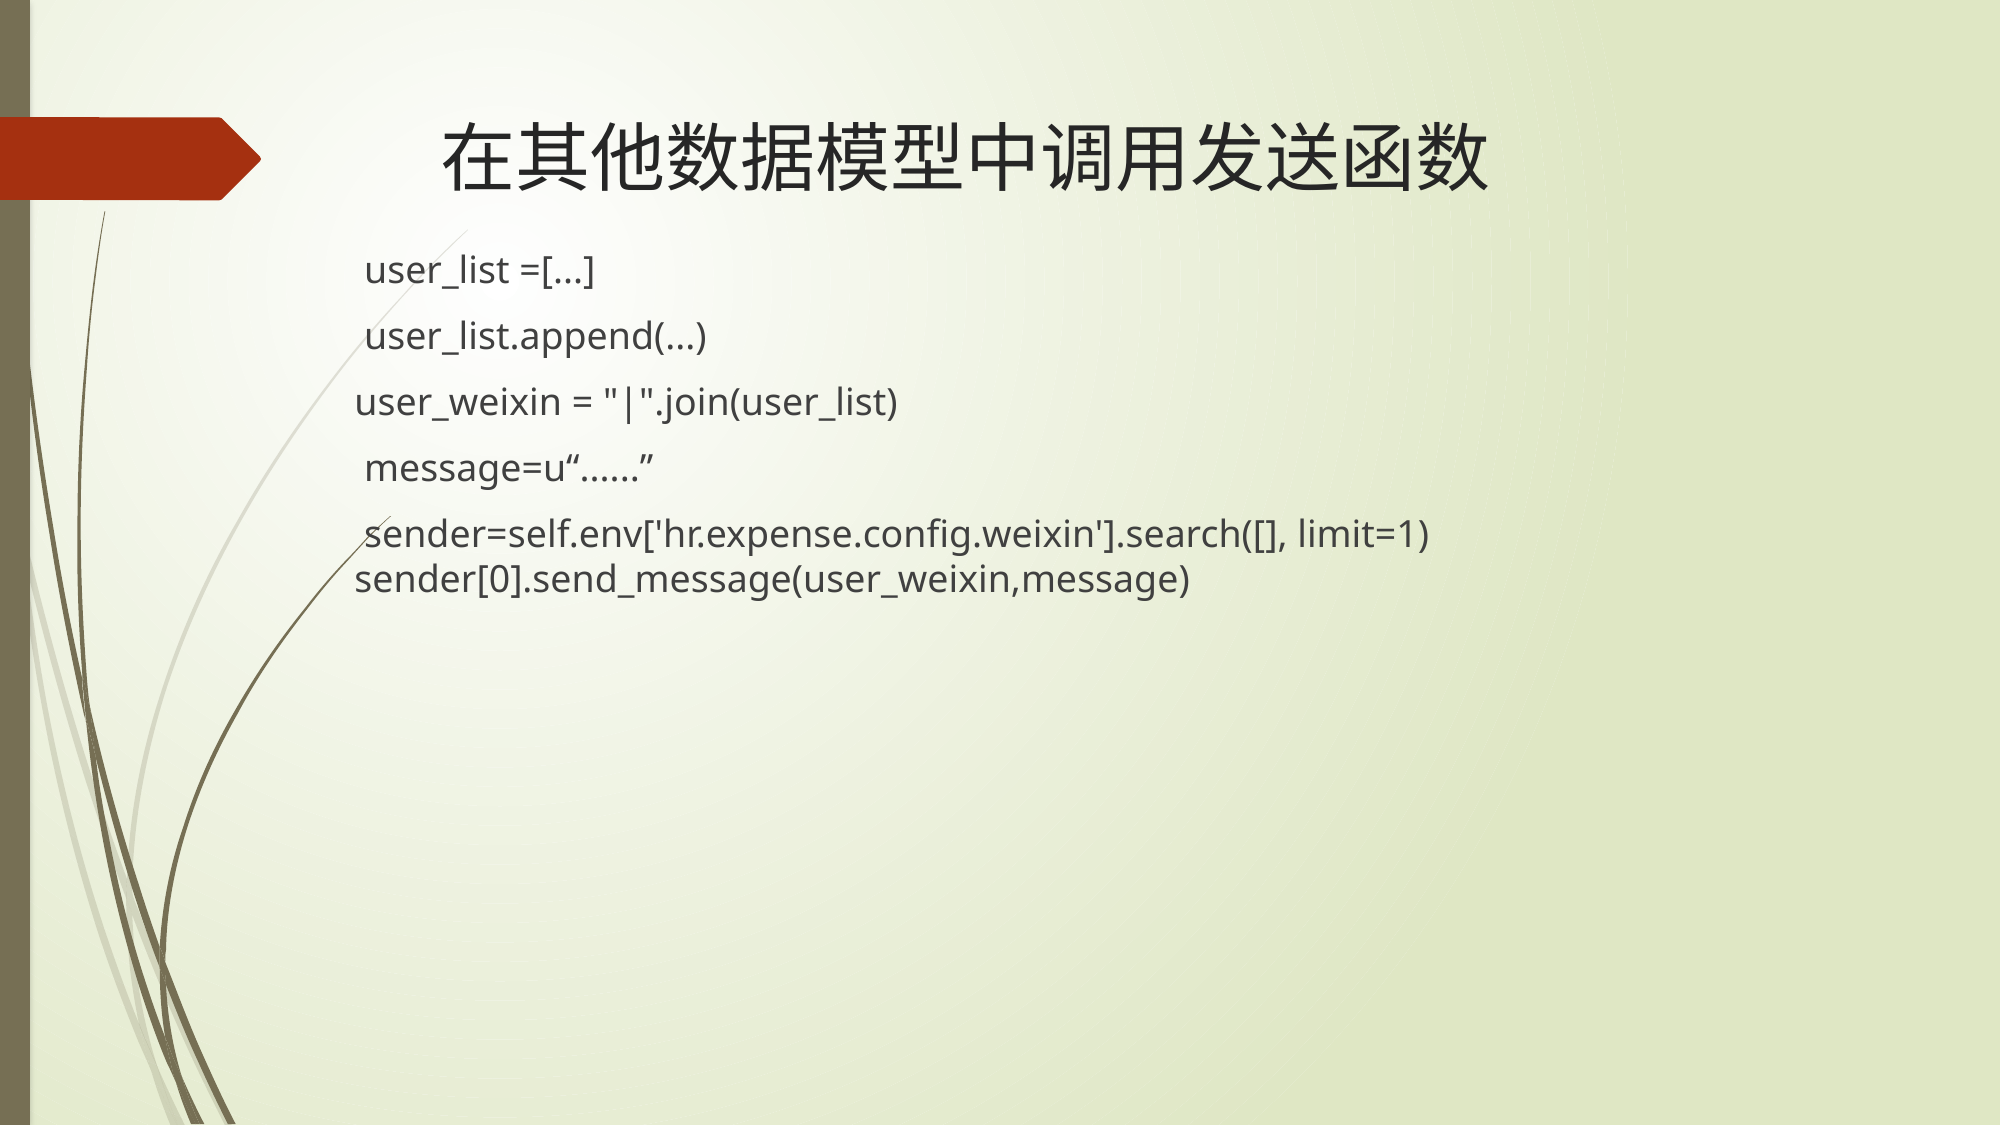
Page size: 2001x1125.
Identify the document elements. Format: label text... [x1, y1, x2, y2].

title 在其他数据模型中调用发送函数 [425, 102, 1888, 313]
list user_list =[...] user_list.append(...) user_weixin = "|".join(user_list) message=u“......” sender=self.env['hr.expense.config.weixin'].search([], limit=1) sender[0].send_message(user_weixin,message) [339, 238, 1802, 859]
